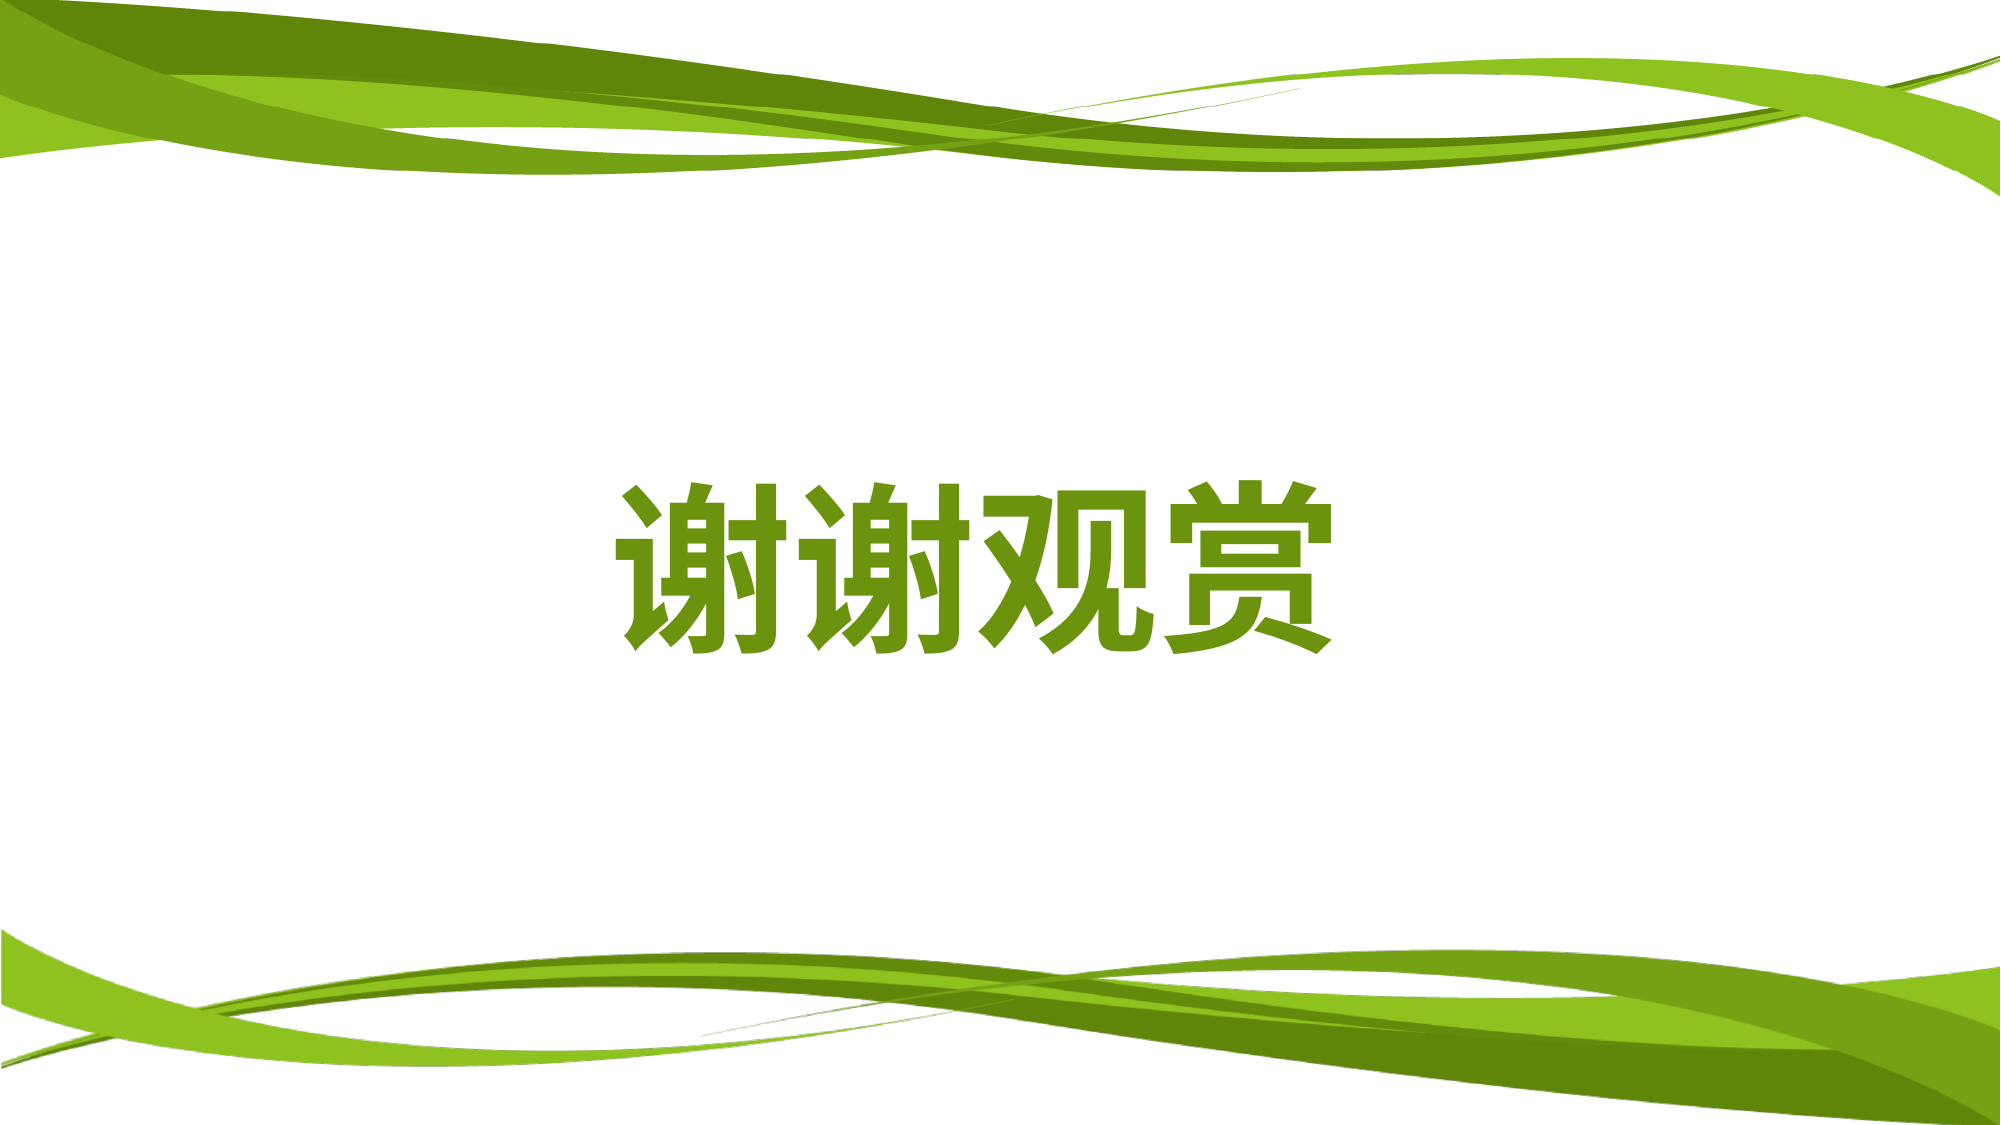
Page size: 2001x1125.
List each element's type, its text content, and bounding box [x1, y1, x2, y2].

picture [0, 922, 2000, 1125]
text_box 谢谢观赏 [594, 381, 1464, 683]
picture [0, 0, 2000, 202]
